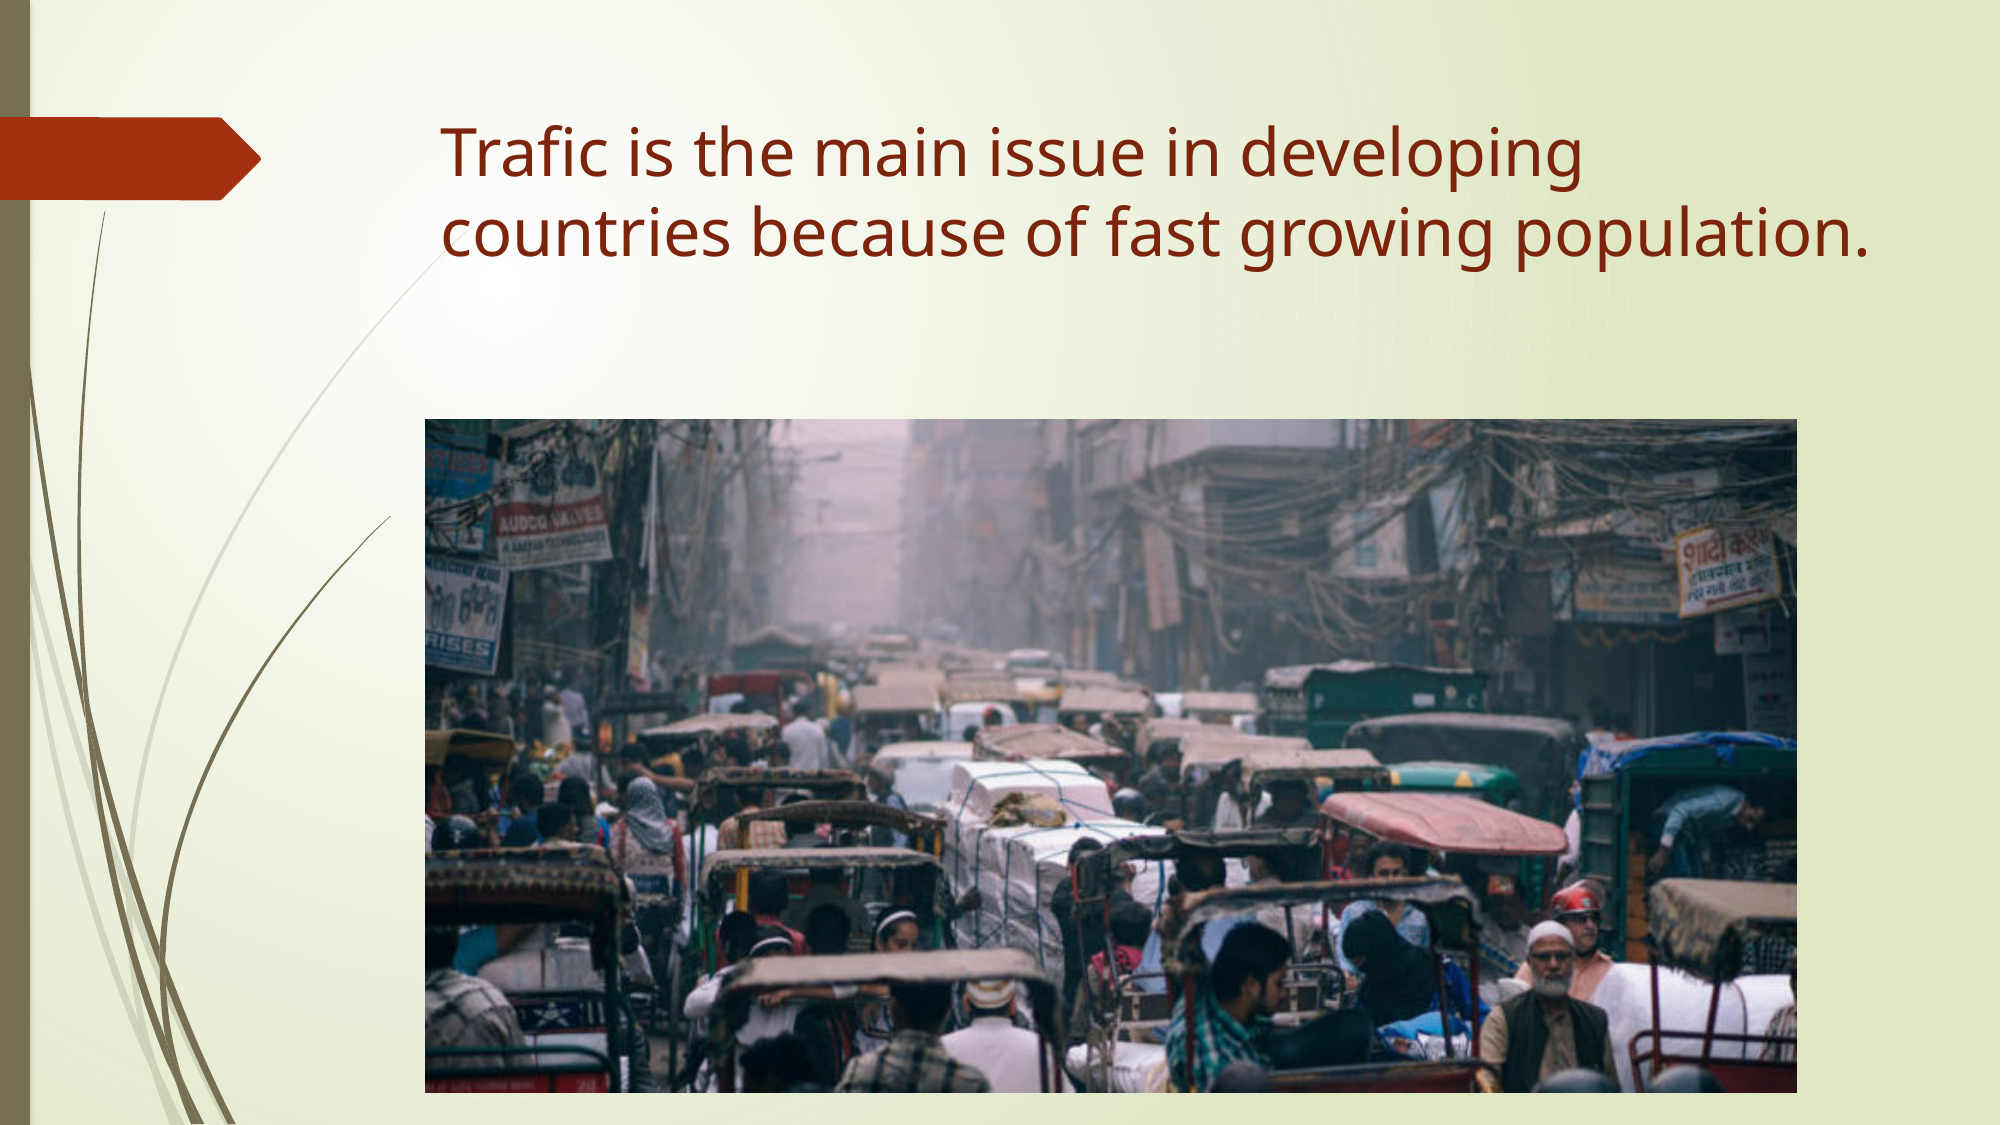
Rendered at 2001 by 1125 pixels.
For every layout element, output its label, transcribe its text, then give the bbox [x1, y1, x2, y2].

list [425, 419, 1797, 1093]
title Trafic is the main issue in developing countries because of fast growing population. [425, 102, 1888, 313]
